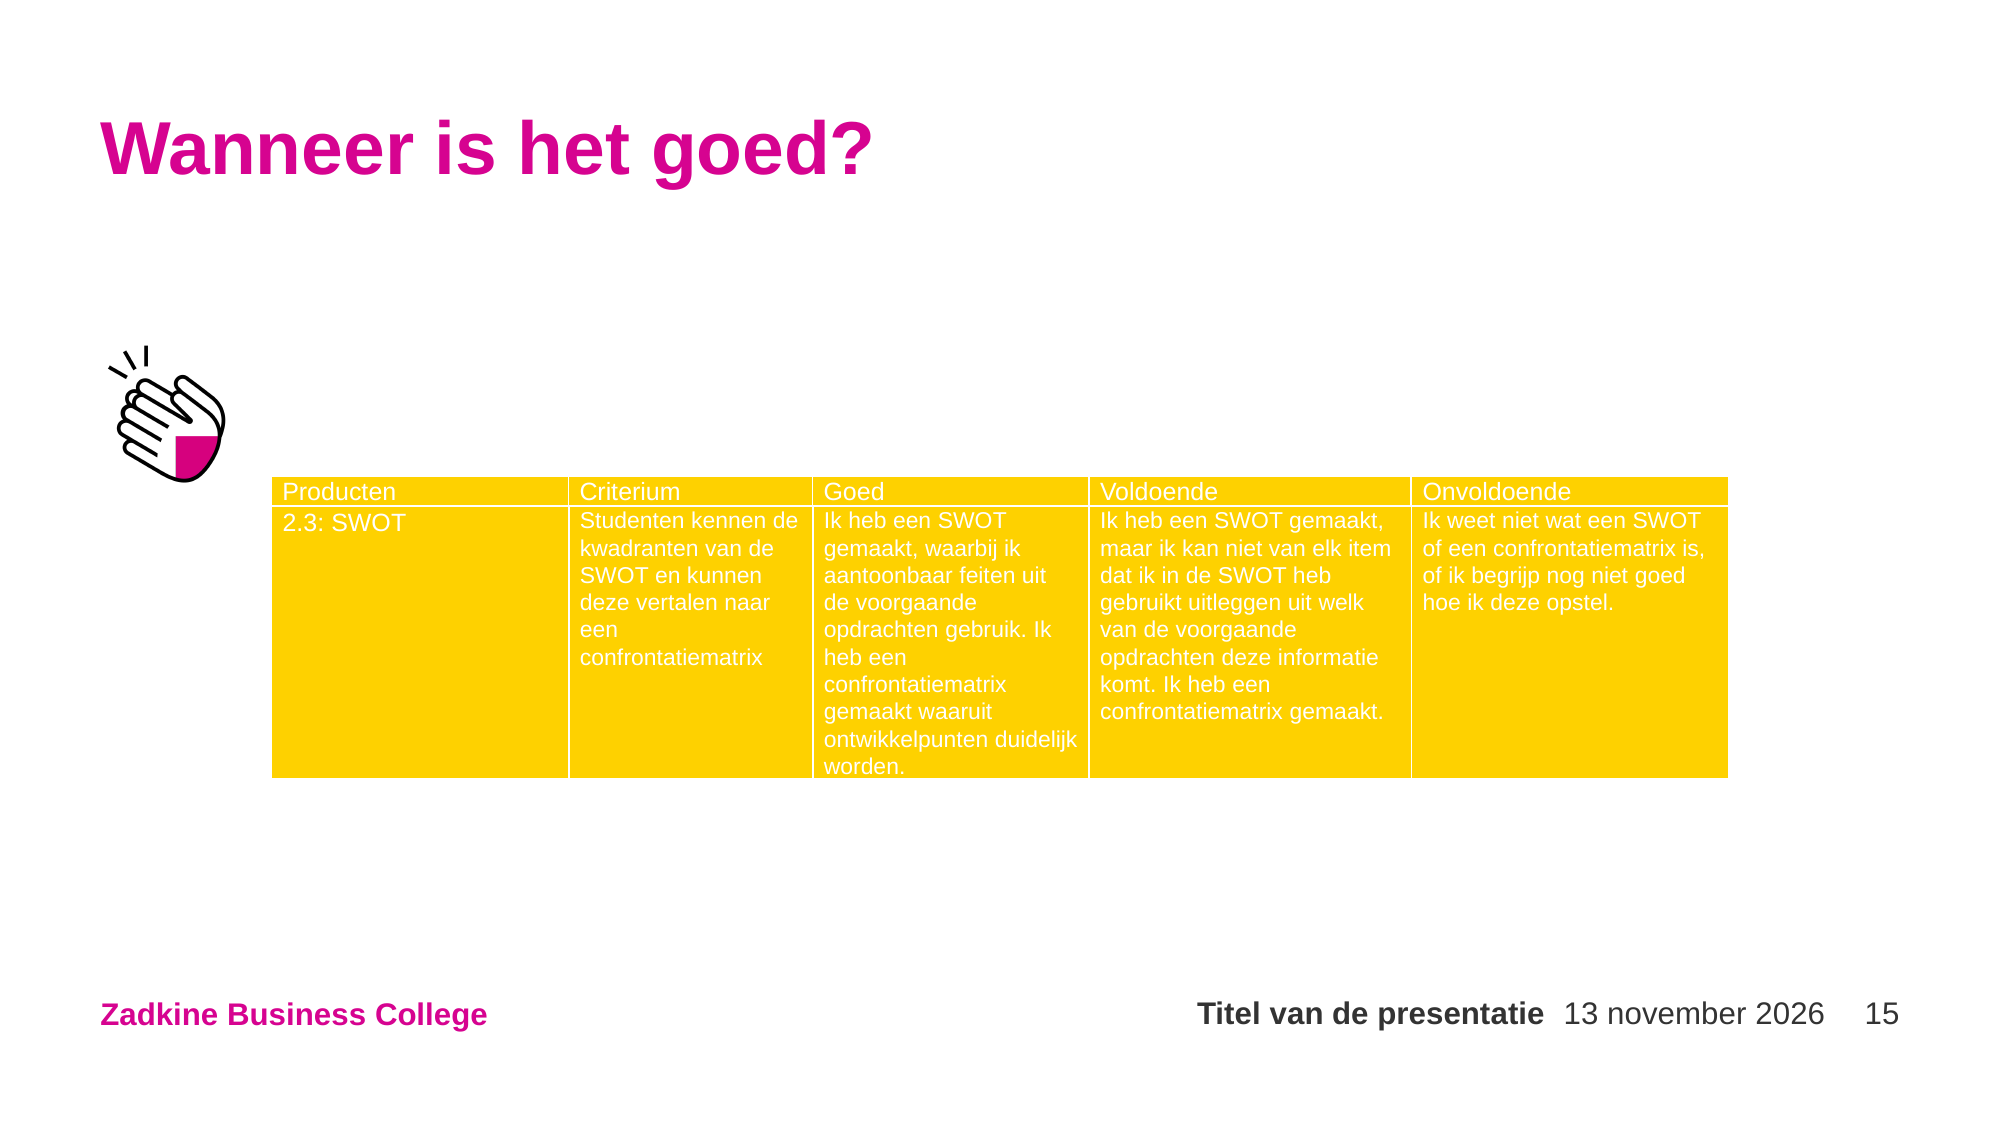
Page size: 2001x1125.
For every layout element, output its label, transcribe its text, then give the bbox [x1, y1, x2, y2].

footer Titel van de presentatie [870, 993, 1546, 1033]
table_header Onvoldoende [1412, 477, 1728, 505]
table_header Ik weet niet wat een SWOT of een confrontatiematrix is, of ik begrijp nog niet goed hoe ik deze opstel. [1412, 507, 1728, 778]
table_header Ik heb een SWOT gemaakt, maar ik kan niet van elk item dat ik in de SWOT heb gebruikt uitleggen uit welk van de voorgaande opdrachten deze informatie komt. Ik heb een confrontatiematrix gemaakt. [1090, 507, 1411, 778]
table_header Studenten kennen de kwadranten van de SWOT en kunnen deze vertalen naar een confrontatiematrix [570, 507, 812, 778]
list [33, 281, 300, 547]
table_header Producten [300, 477, 568, 505]
table_header Ik heb een SWOT gemaakt, waarbij ik aantoonbaar feiten uit de voorgaande opdrachten gebruik. Ik heb een confrontatiematrix gemaakt waaruit ontwikkelpunten duidelijk worden. [814, 507, 1088, 778]
slide_number 15 [1825, 993, 1900, 1033]
table_header 2.3: SWOT [272, 507, 568, 778]
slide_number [1546, 993, 1825, 1033]
table_header Criterium [569, 477, 812, 505]
title Wanneer is het goed? [100, 100, 1900, 190]
table_header Voldoende [1090, 477, 1410, 505]
table_header Goed [813, 477, 1088, 505]
